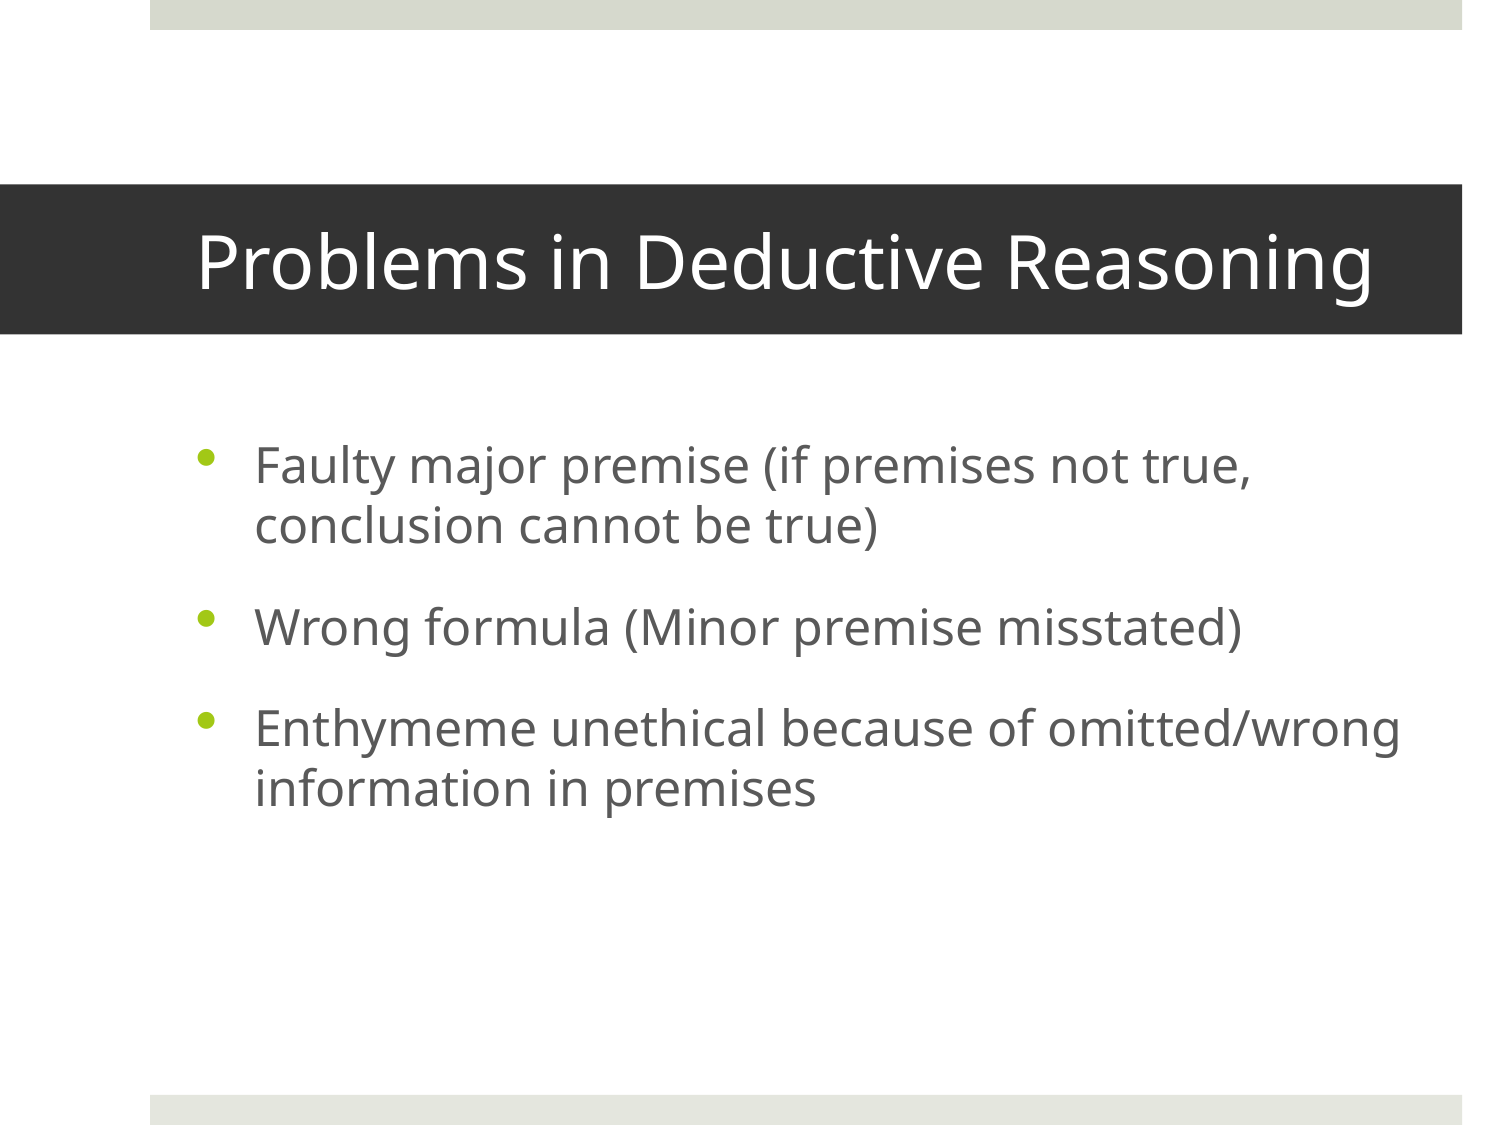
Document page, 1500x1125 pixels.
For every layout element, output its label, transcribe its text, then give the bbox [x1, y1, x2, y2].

title Problems in Deductive Reasoning [0, 184, 1463, 335]
list Faulty major premise (if premises not true, conclusion cannot be true) Wrong formula (Minor premise misstated) Enthymeme unethical because of omitted/wrong information in premises [182, 425, 1432, 1028]
